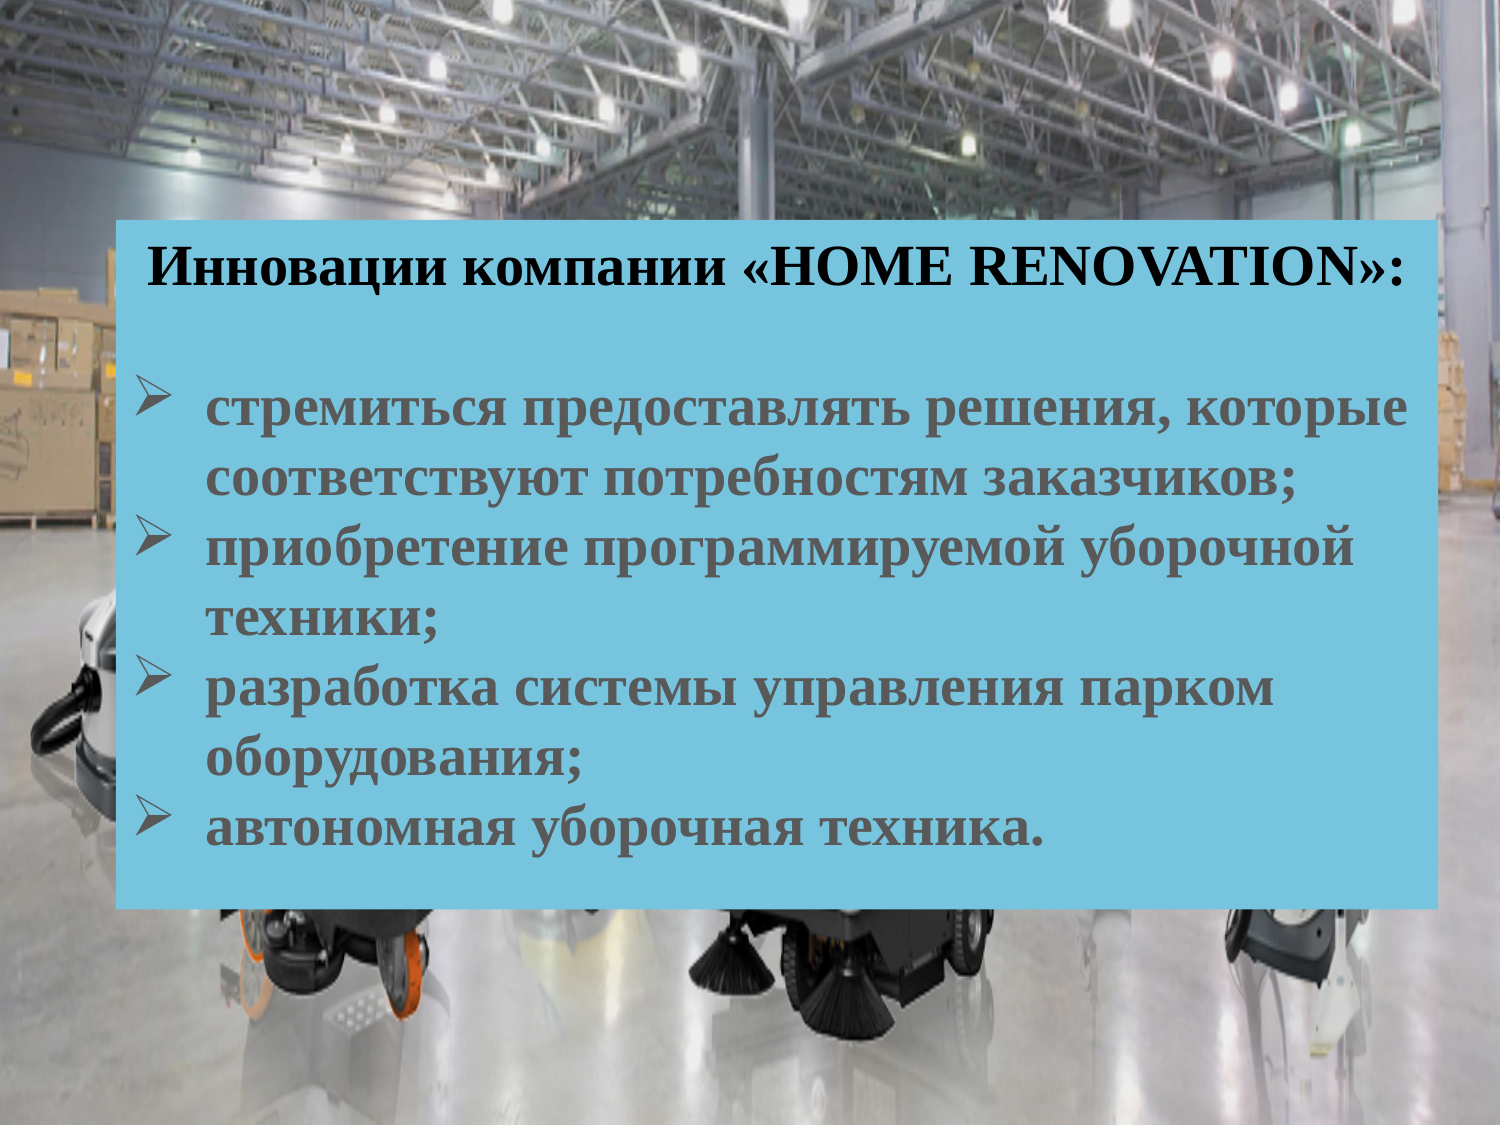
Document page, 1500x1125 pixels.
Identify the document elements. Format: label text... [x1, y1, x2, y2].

picture [0, 0, 1500, 1125]
text_box Инновации компании «HOME RENOVATION»: стремиться предоставлять решения, которые соответствуют потребностям заказчиков; приобретение программируемой уборочной техники; разработка системы управления парком оборудования; автономная уборочная техника. [115, 219, 1439, 910]
